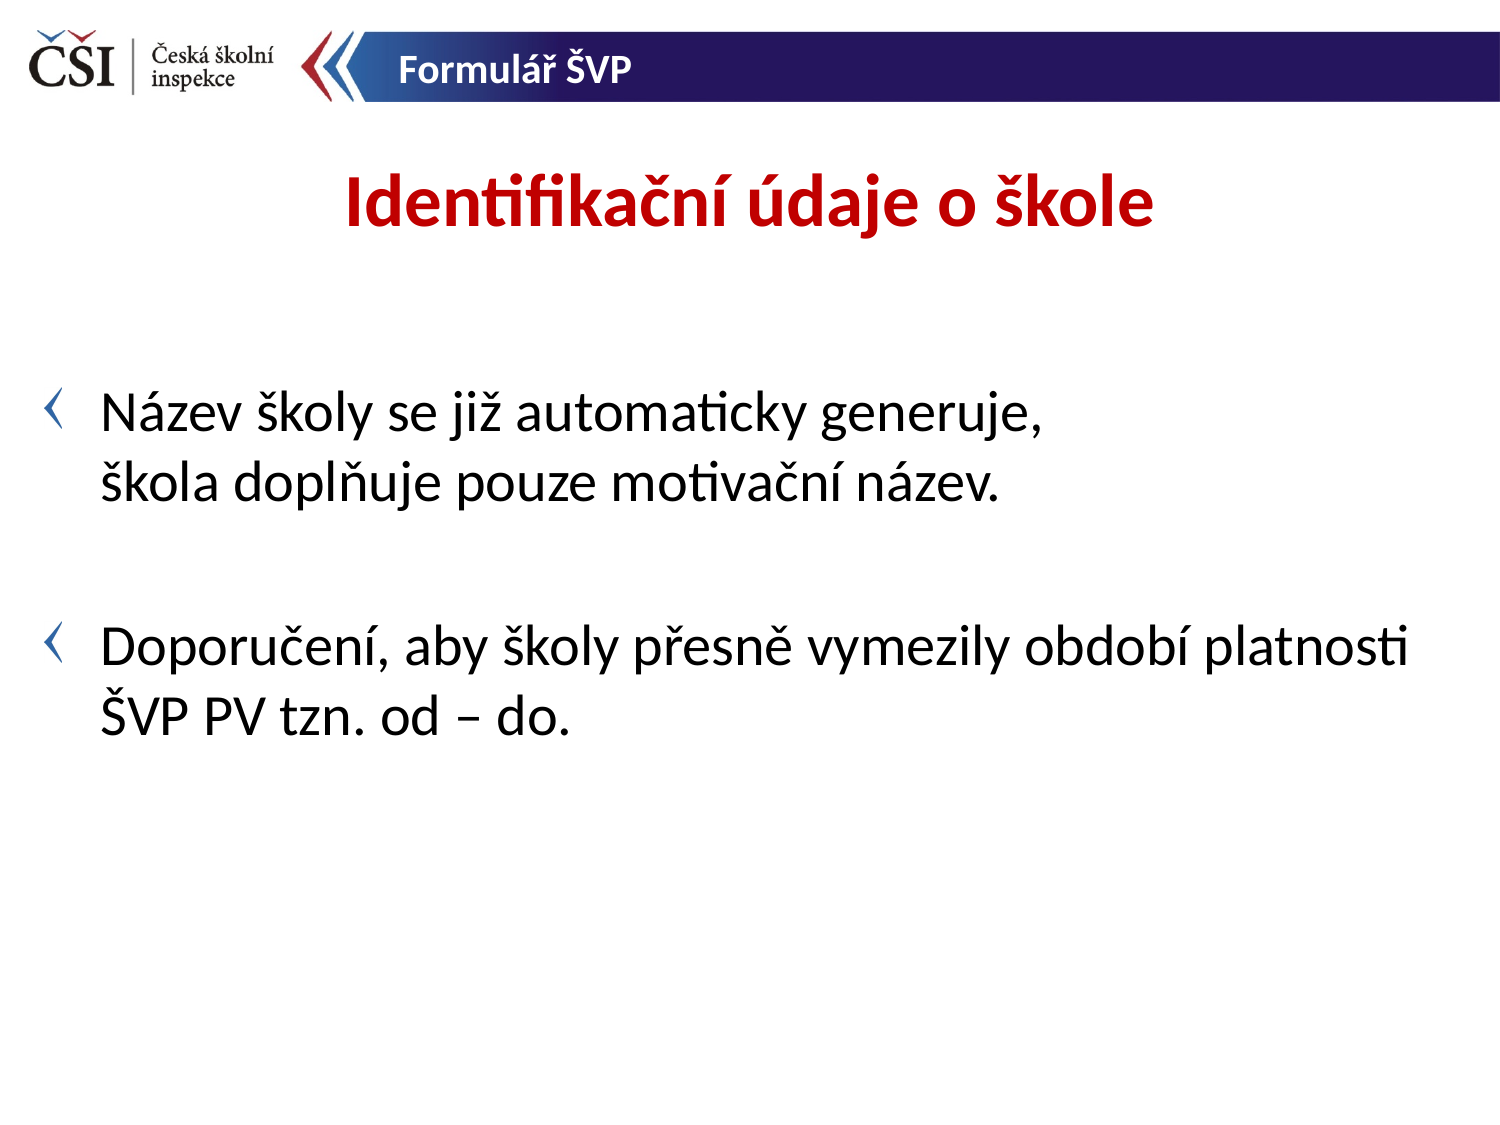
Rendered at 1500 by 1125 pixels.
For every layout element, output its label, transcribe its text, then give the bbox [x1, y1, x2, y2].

list Identifikační údaje o škole [29, 125, 1471, 268]
title Formulář ŠVP [383, 34, 901, 100]
picture [44, 621, 62, 663]
picture [44, 387, 62, 429]
list Název školy se již automaticky generuje, škola doplňuje pouze motivační název. Doporučení, aby školy přesně vymezily období platnosti ŠVP PV tzn. od – do. [29, 297, 1471, 823]
picture [29, 30, 1500, 102]
